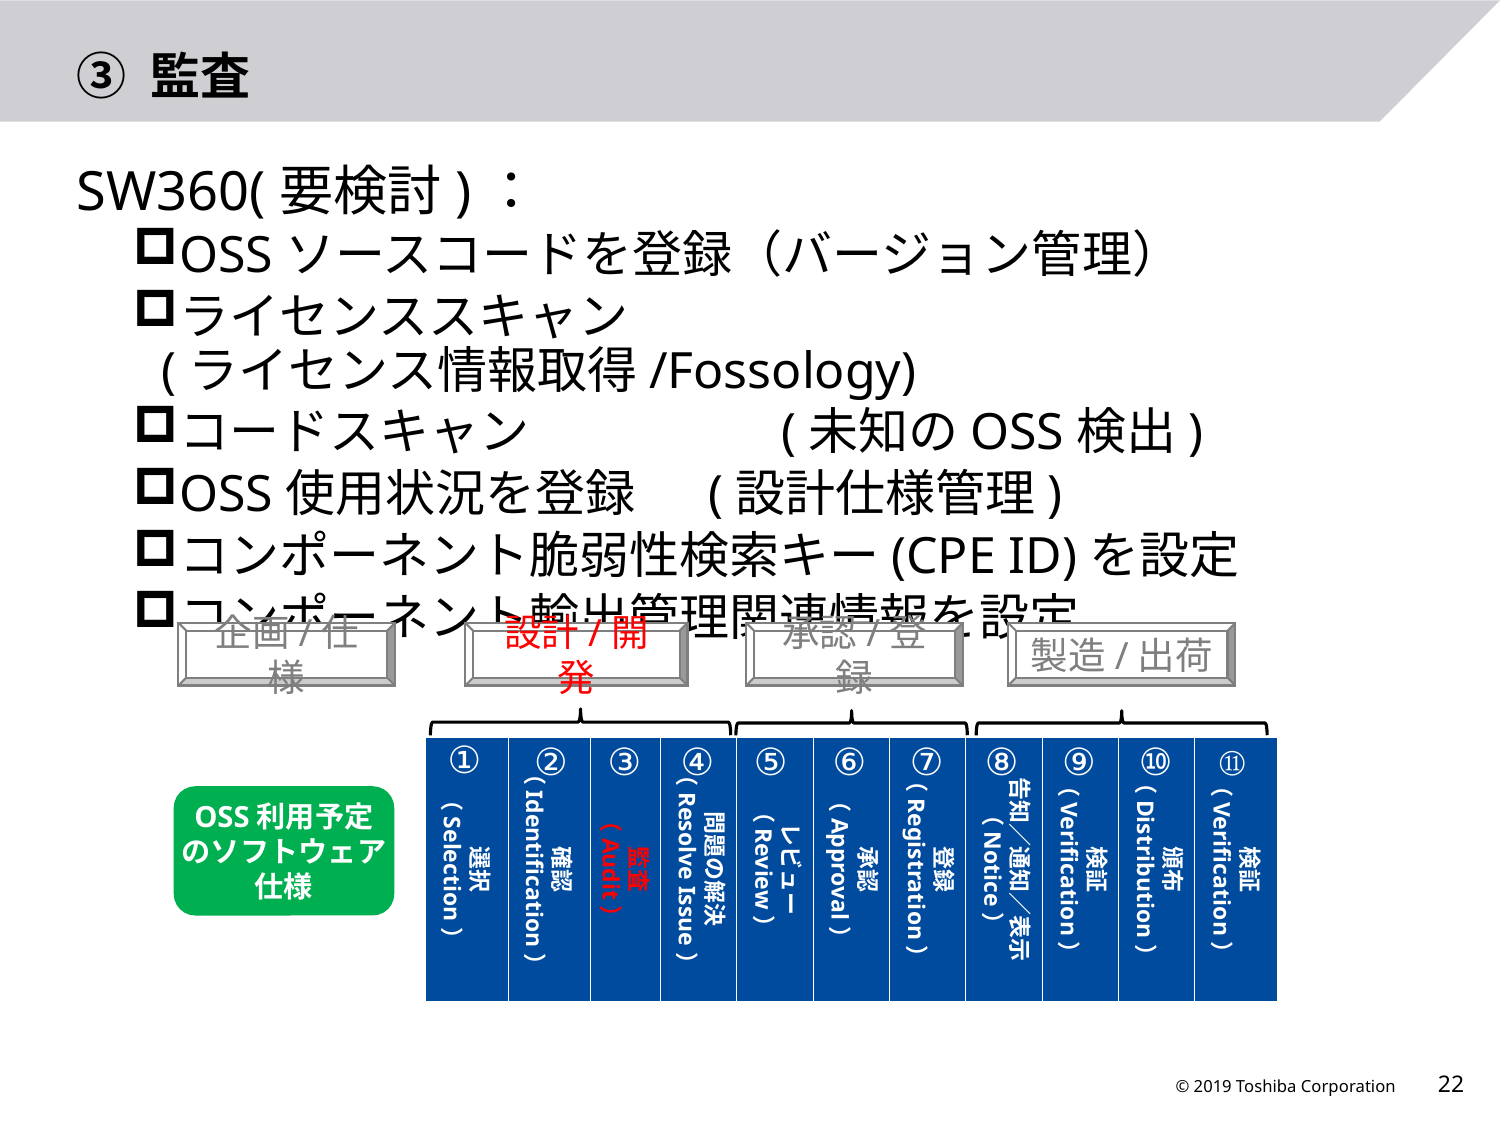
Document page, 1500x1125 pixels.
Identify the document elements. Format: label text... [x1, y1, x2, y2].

text_box ⑪ [183, 624, 391, 630]
text_box ② [519, 730, 583, 791]
text_box ⑨ [750, 624, 959, 630]
text_box ⑤ [739, 736, 803, 791]
text_box 監査 （Audit） [591, 737, 660, 1002]
text_box [735, 710, 968, 736]
text_box [976, 710, 1268, 736]
text_box ⑪ [1203, 730, 1263, 791]
text_box 選択 （Selection） [425, 737, 509, 1002]
text_box ⑩ [1124, 730, 1188, 791]
text_box 検証 （Verification） [1194, 737, 1278, 1002]
text_box ⑥ [818, 736, 882, 791]
text_box ① [432, 728, 497, 789]
title ③ 監査 [0, 0, 1500, 123]
text_box ⑨ [1047, 730, 1111, 791]
text_box ⑧ [469, 624, 683, 630]
text_box [430, 708, 731, 736]
text_box ④ [665, 730, 730, 791]
text_box 検証 （Verification） [1042, 737, 1118, 1002]
text_box OSS利用予定のソフトウェア仕様 [173, 786, 395, 916]
text_box ⑦ [895, 736, 959, 791]
text_box ⑧ [970, 730, 1034, 791]
text_box ⑩ [1012, 624, 1231, 630]
list SW360(要検討)： OSSソースコードを登録（バージョン管理） ライセンススキャン (ライセンス情報取得/Fossology) コードスキャン (未知のOSS検出) OSS使用状況を登録 (設計仕様管理) コンポーネント脆弱性検索キー(CPE ID)を設定 コンポーネント輸出管理関連情報を設定 [76, 148, 1421, 1093]
text_box 確認 （Identification） [509, 737, 591, 1002]
text_box レビュー （Review） [736, 737, 813, 1002]
text_box 製造/出荷 [1007, 622, 1237, 687]
text_box 登録 （Registration） [889, 737, 965, 1002]
text_box 告知／通知／表示 （Notice） [965, 737, 1042, 1002]
text_box ③ [592, 730, 656, 791]
text_box 承認 （Approval） [813, 737, 889, 1002]
text_box 設計/開発 [464, 622, 689, 687]
text_box 頒布 （Distribution） [1118, 737, 1194, 1002]
text_box 承認/登録 [745, 622, 964, 687]
text_box 企画/仕様 [177, 622, 396, 687]
text_box 問題の解決 （Resolve Issue） [660, 737, 736, 1002]
